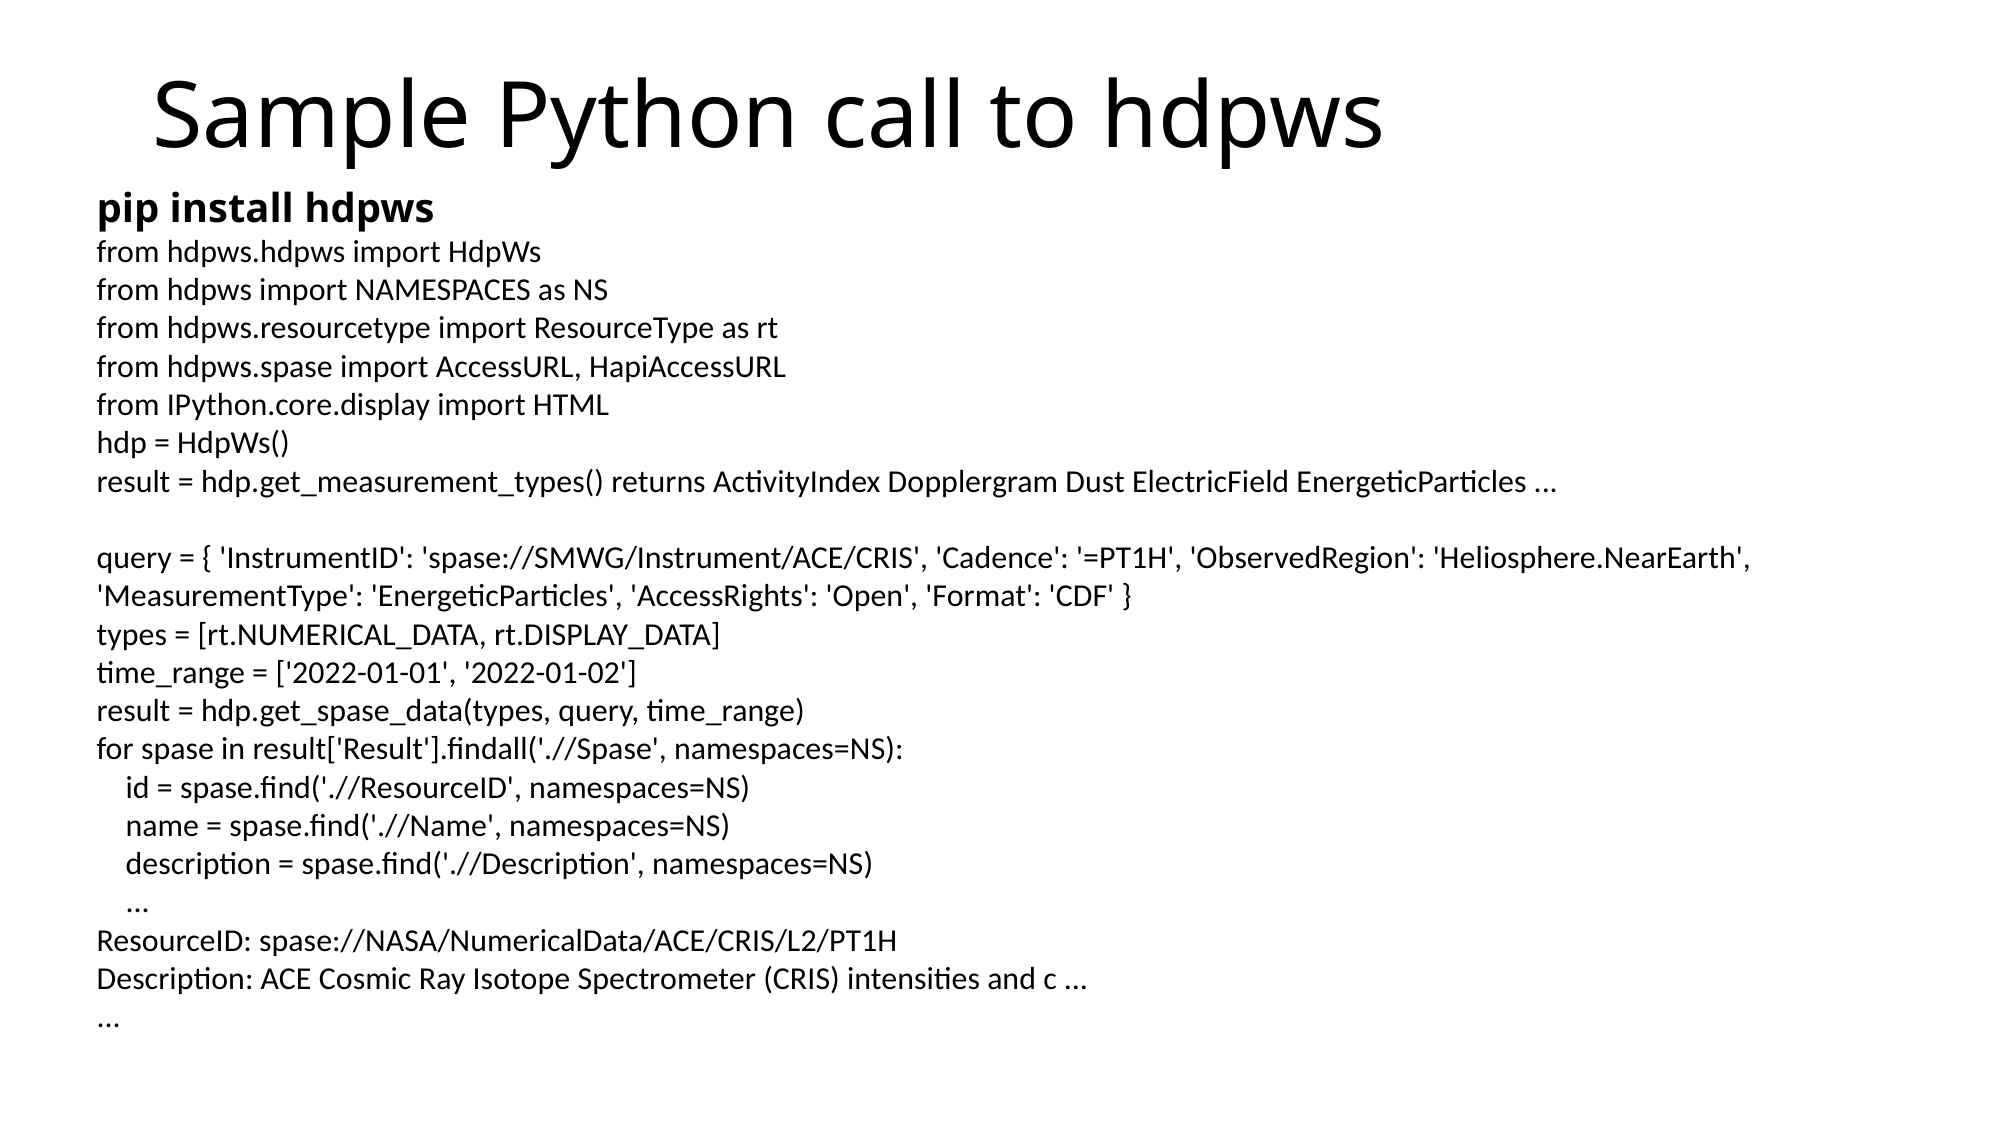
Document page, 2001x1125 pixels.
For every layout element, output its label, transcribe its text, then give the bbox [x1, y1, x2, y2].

title Sample Python call to hdpws [137, 59, 1863, 174]
list pip install hdpws from hdpws.hdpws import HdpWs from hdpws import NAMESPACES as NS from hdpws.resourcetype import ResourceType as rt from hdpws.spase import AccessURL, HapiAccessURL from IPython.core.display import HTML hdp = HdpWs() result = hdp.get_measurement_types() returns ActivityIndex Dopplergram Dust ElectricField EnergeticParticles ... query = { 'InstrumentID': 'spase://SMWG/Instrument/ACE/CRIS', 'Cadence': '=PT1H', 'ObservedRegion': 'Heliosphere.NearEarth', 'MeasurementType': 'EnergeticParticles', 'AccessRights': 'Open', 'Format': 'CDF' } types = [rt.NUMERICAL_DATA, rt.DISPLAY_DATA] time_range = ['2022-01-01', '2022-01-02'] result = hdp.get_spase_data(types, query, time_range) for spase in result['Result'].findall('.//Spase', namespaces=NS): id = spase.find('.//ResourceID', namespaces=NS) name = spase.find('.//Name', namespaces=NS) description = spase.find('.//Description', namespaces=NS) ... ResourceID: spase://NASA/NumericalData/ACE/CRIS/L2/PT1H Description: ACE Cosmic Ray Isotope Spectrometer (CRIS) intensities and c ... ... [81, 174, 1924, 1125]
